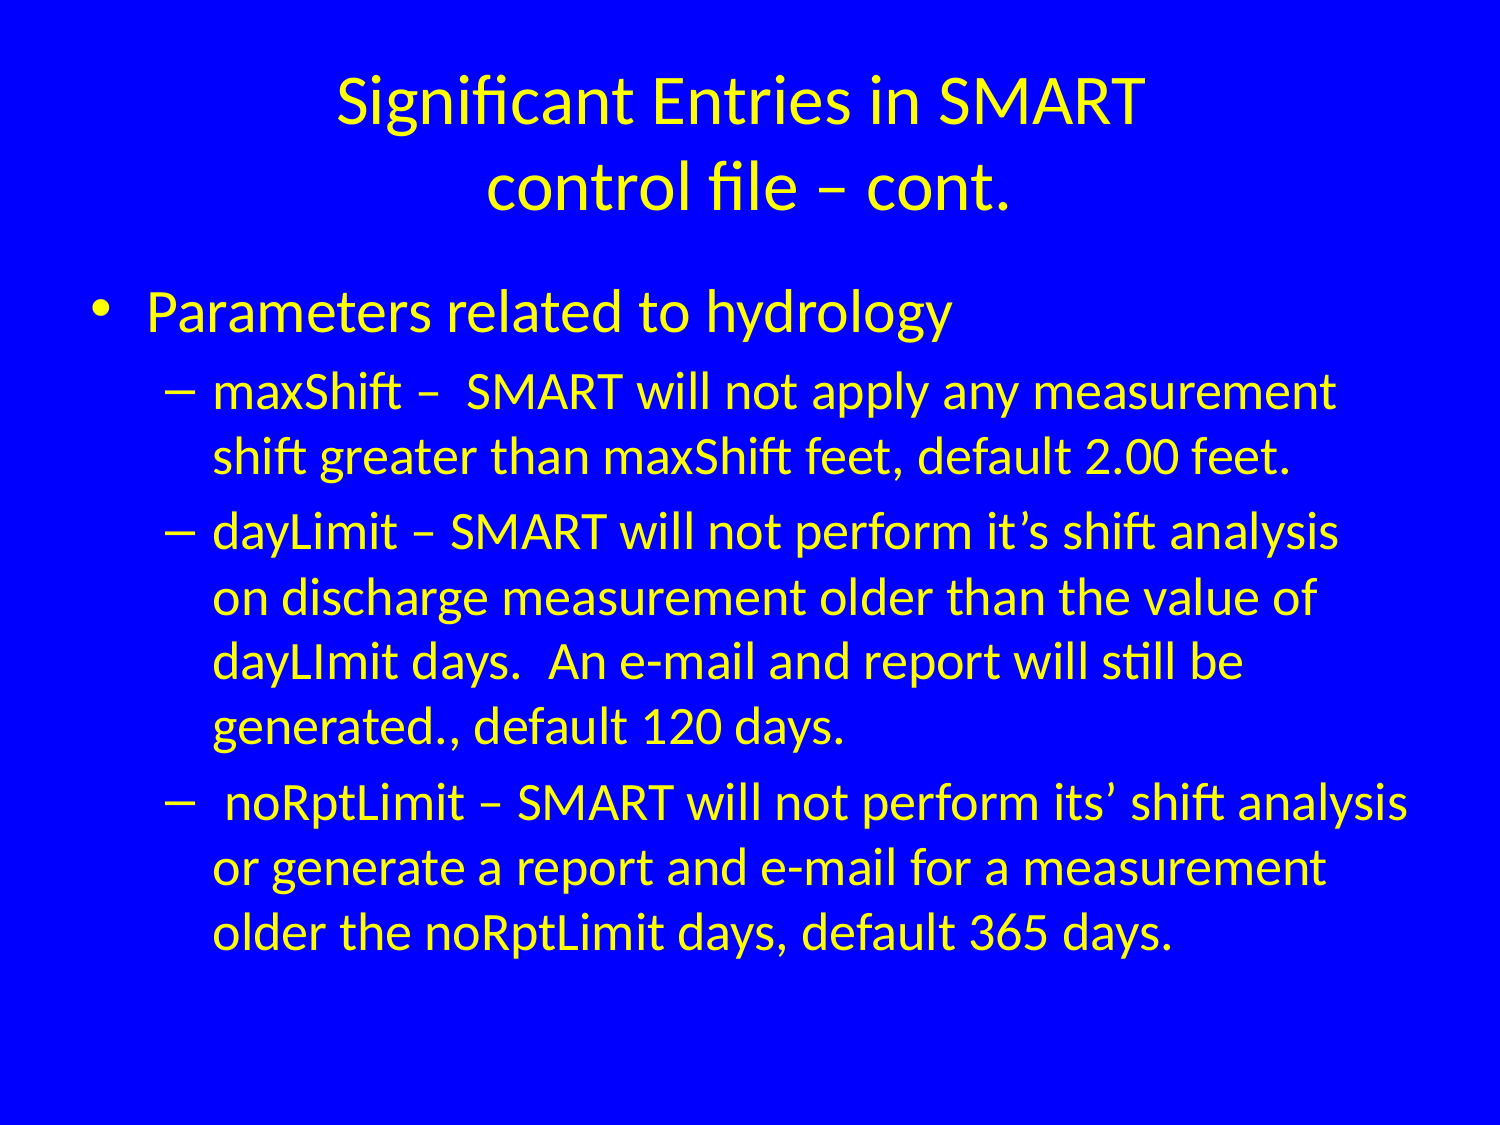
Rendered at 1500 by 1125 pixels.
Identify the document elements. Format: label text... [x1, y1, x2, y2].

title Significant Entries in SMART control file – cont. [75, 45, 1425, 233]
list Parameters related to hydrology maxShift – SMART will not apply any measurement shift greater than maxShift feet, default 2.00 feet. dayLimit – SMART will not perform it’s shift analysis on discharge measurement older than the value of dayLImit days. An e-mail and report will still be generated., default 120 days. noRptLimit – SMART will not perform its’ shift analysis or generate a report and e-mail for a measurement older the noRptLimit days, default 365 days. [75, 262, 1425, 1005]
